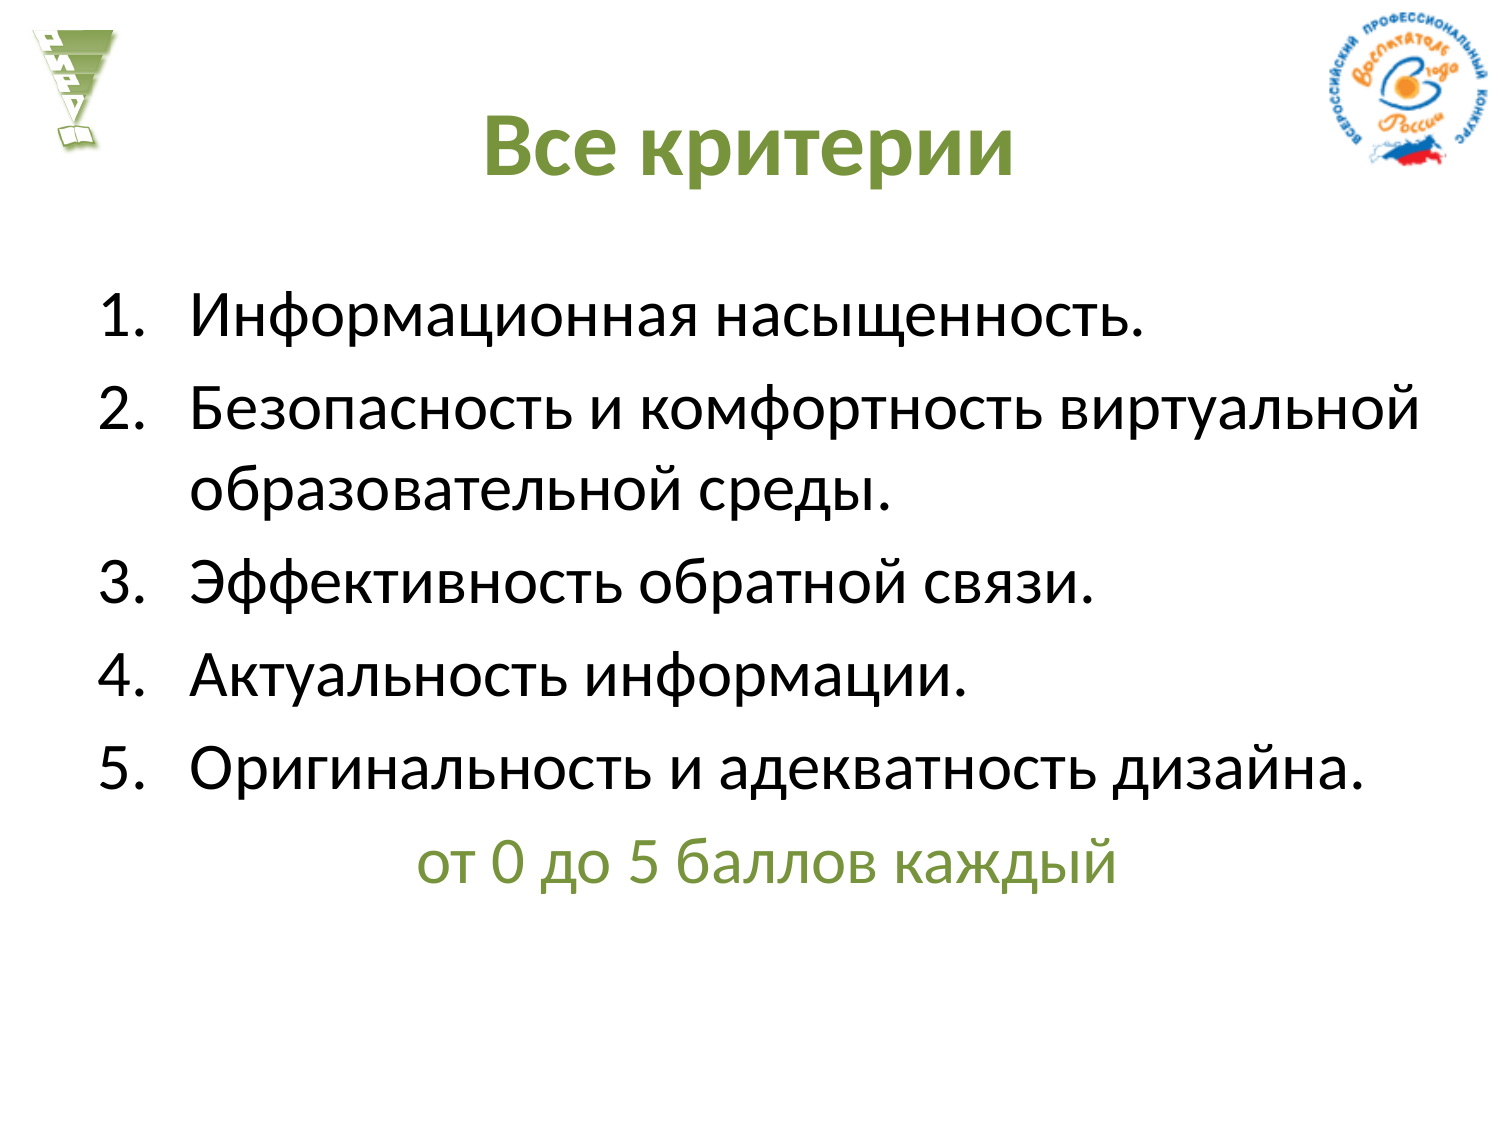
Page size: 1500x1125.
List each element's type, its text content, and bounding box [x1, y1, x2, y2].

picture [3, 18, 147, 161]
title Все критерии [75, 45, 1425, 233]
list Информационная насыщенность. Безопасность и комфортность виртуальной образовательной среды. Эффективность обратной связи. Актуальность информации. Оригинальность и адекватность дизайна. от 0 до 5 баллов каждый [53, 262, 1483, 1125]
picture [1316, 0, 1500, 180]
